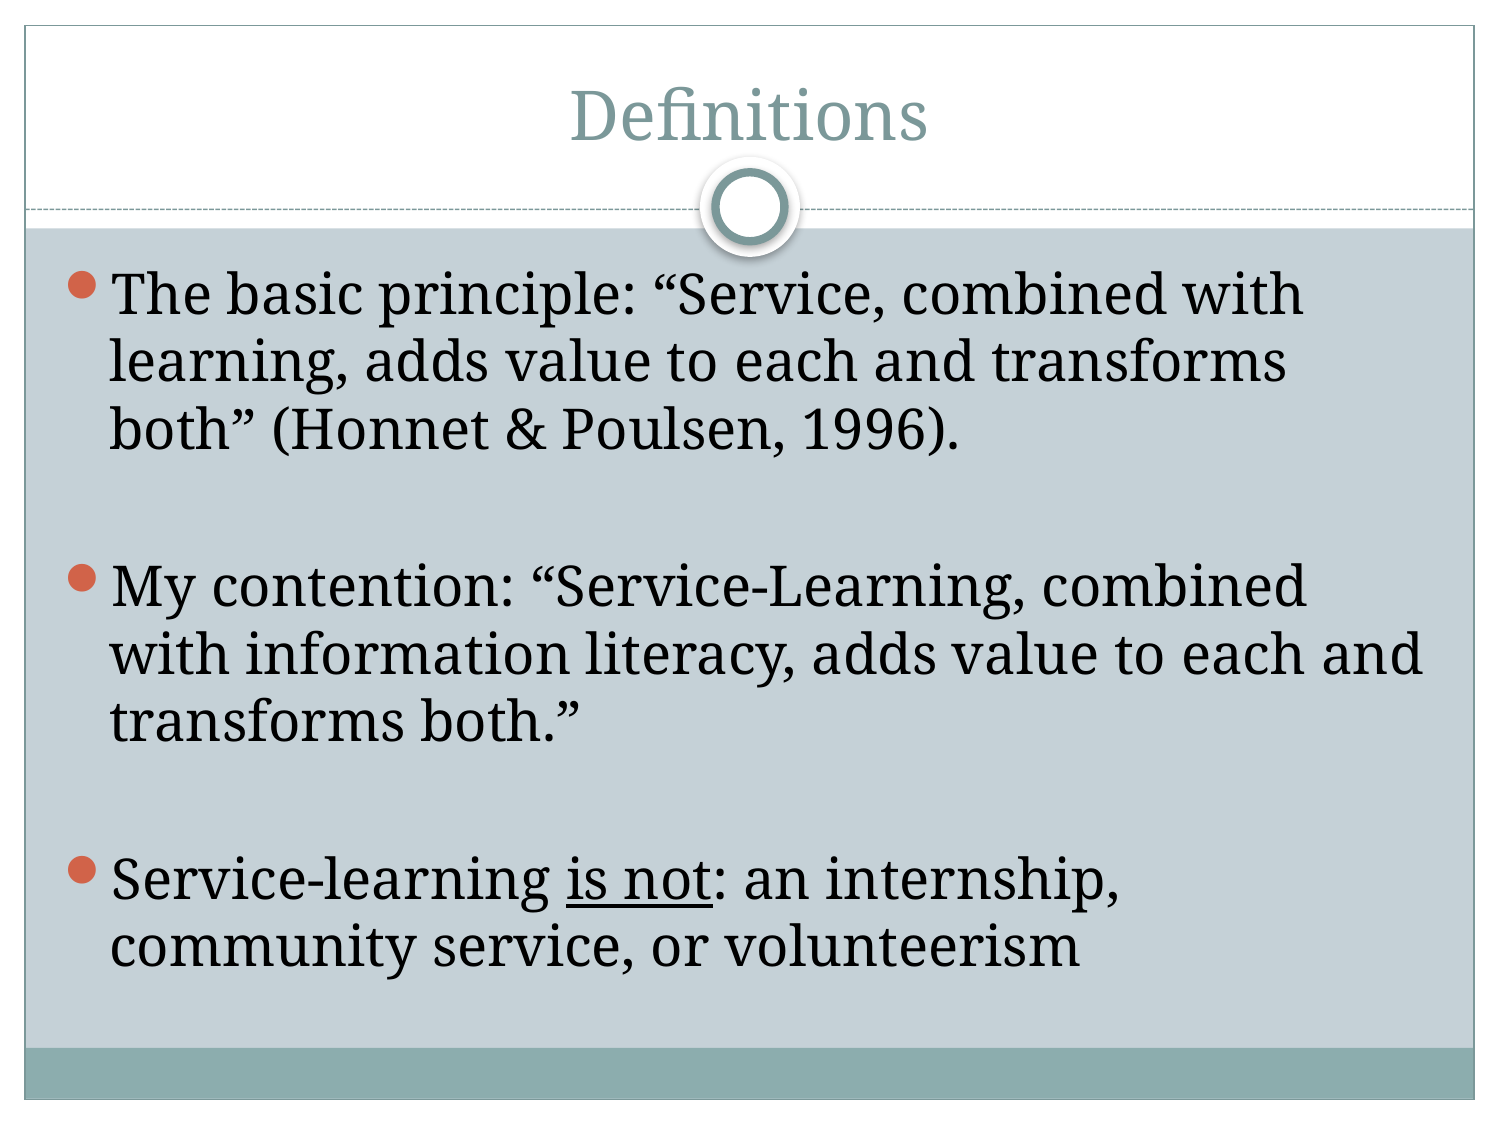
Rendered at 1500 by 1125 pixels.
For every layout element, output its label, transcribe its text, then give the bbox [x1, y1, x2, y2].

list The basic principle: “Service, combined with learning, adds value to each and transforms both” (Honnet & Poulsen, 1996). My contention: “Service-Learning, combined with information literacy, adds value to each and transforms both.” Service-learning is not: an internship, community service, or volunteerism [49, 250, 1445, 1001]
title Definitions [49, 37, 1450, 162]
